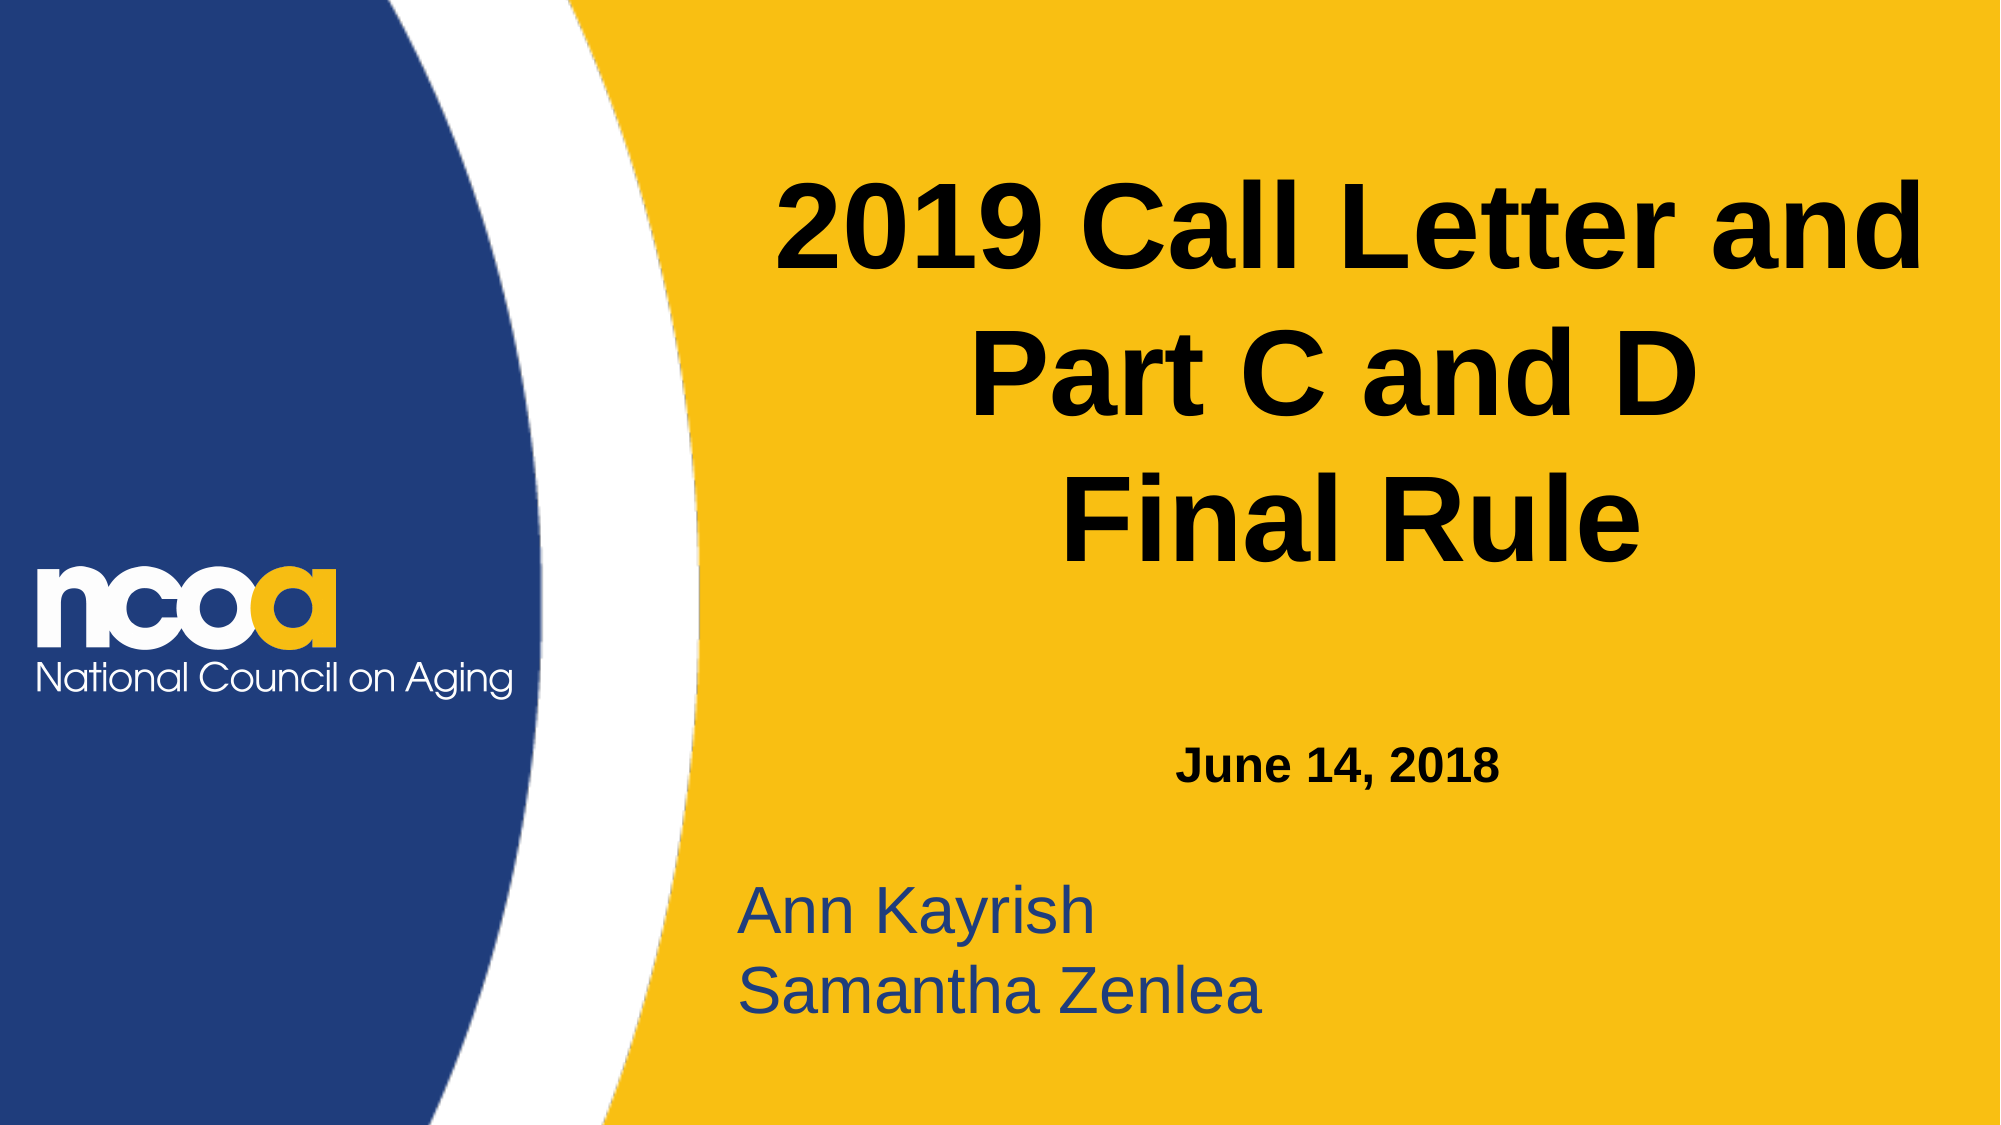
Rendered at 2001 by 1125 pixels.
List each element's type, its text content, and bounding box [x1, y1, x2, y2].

text_box Ann Kayrish Samantha Zenlea [722, 859, 1990, 1125]
picture [0, 0, 2000, 1125]
title 2019 Call Letter and Part C and D Final Rule June 14, 2018 [744, 139, 1960, 859]
